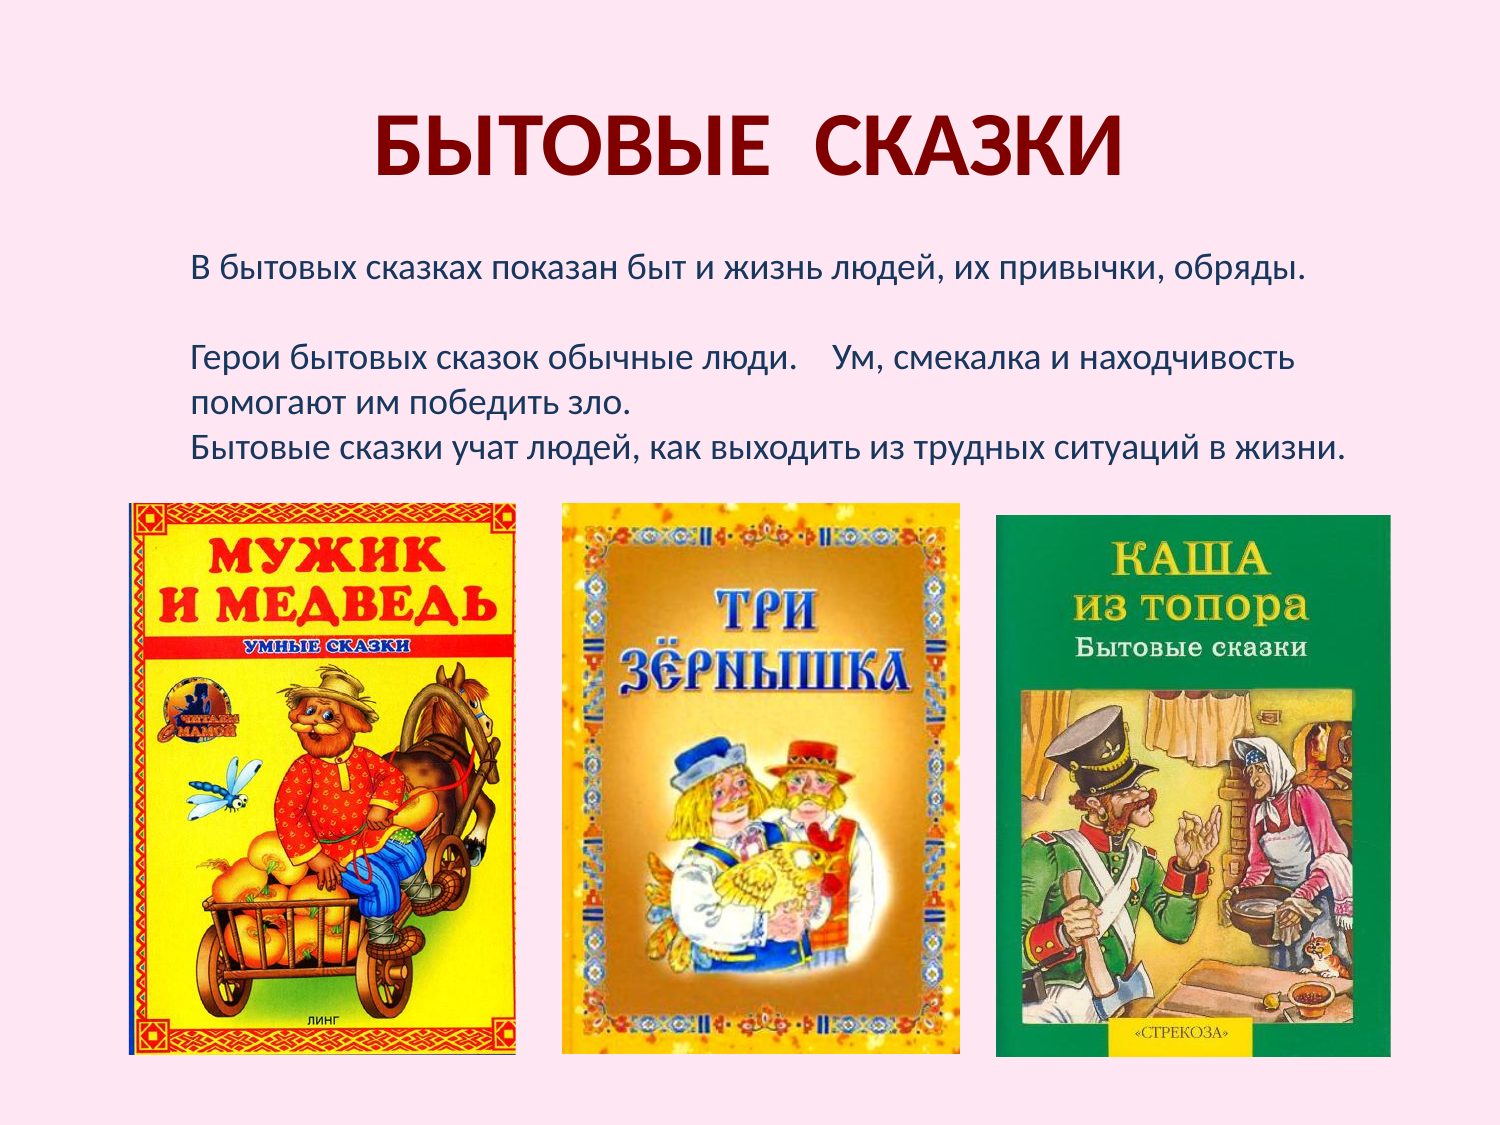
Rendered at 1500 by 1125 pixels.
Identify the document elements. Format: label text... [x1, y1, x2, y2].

title БЫТОВЫЕ СКАЗКИ [75, 45, 1425, 233]
picture [562, 503, 961, 1054]
text_box В бытовых сказках показан быт и жизнь людей, их привычки, обряды. Герои бытовых сказок обычные люди. Ум, смекалка и находчивость помогают им победить зло. Бытовые сказки учат людей, как выходить из трудных ситуаций в жизни. [175, 234, 1383, 520]
picture [995, 515, 1395, 1057]
picture [128, 503, 516, 1055]
